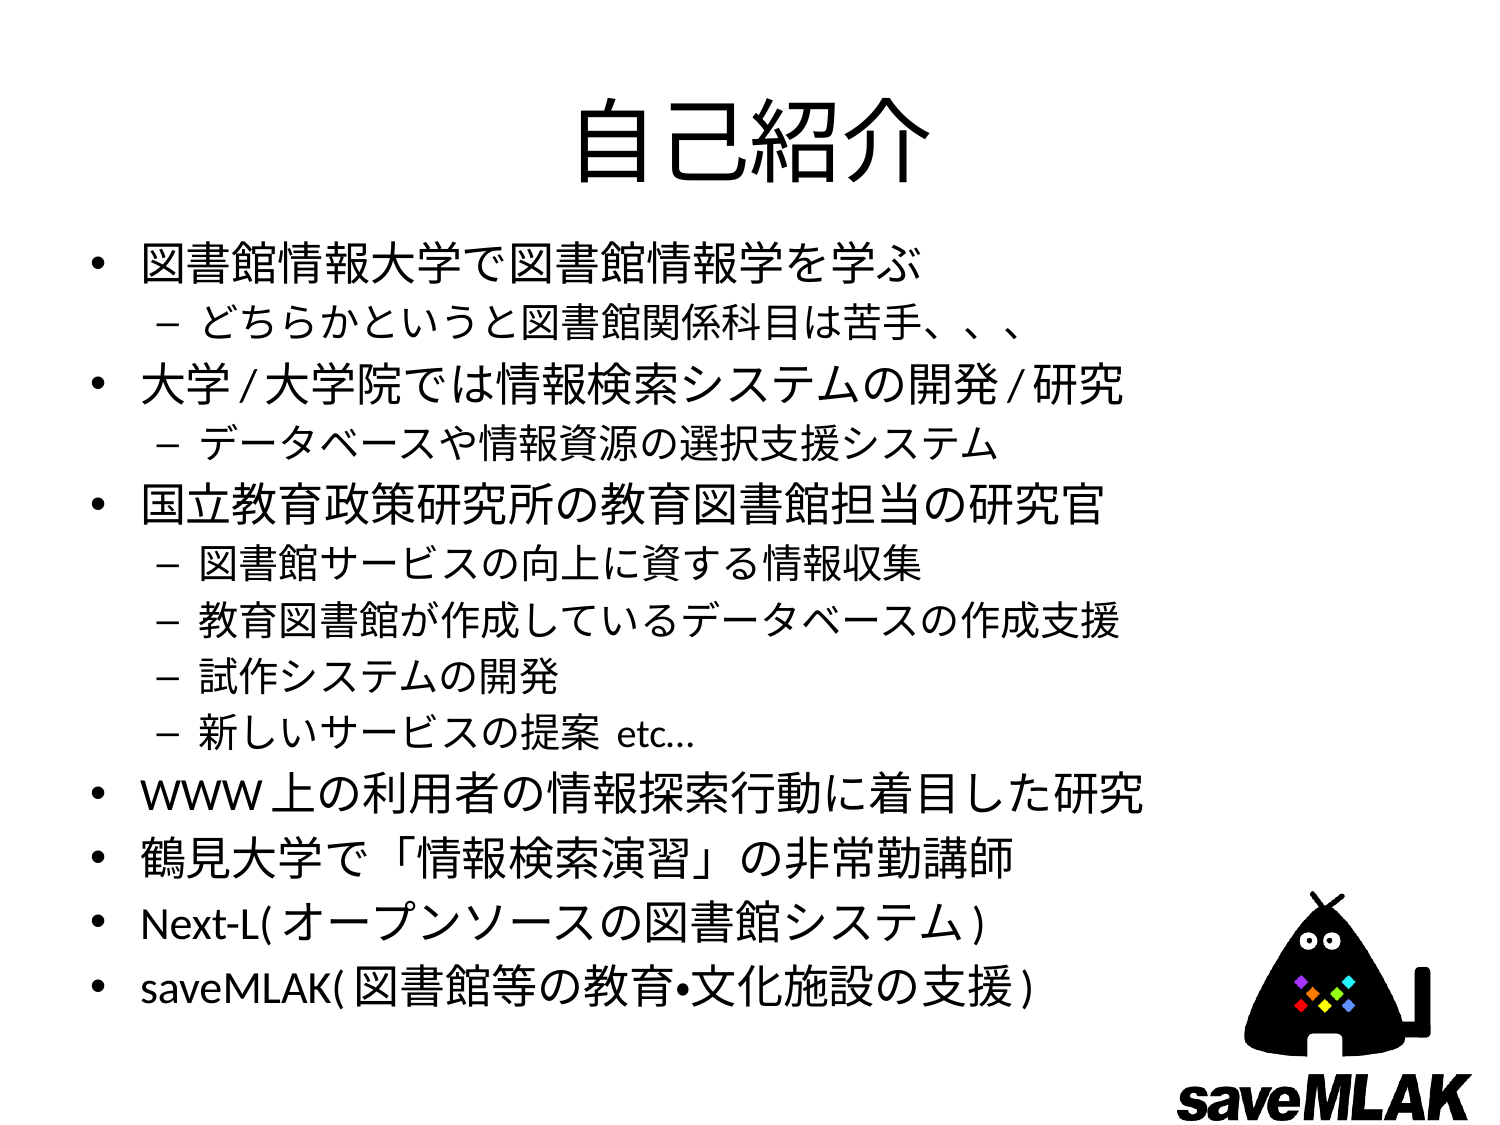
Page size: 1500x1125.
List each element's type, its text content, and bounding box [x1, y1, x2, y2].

picture [1177, 891, 1472, 1121]
list 図書館情報大学で図書館情報学を学ぶ どちらかというと図書館関係科目は苦手、、、 大学/大学院では情報検索システムの開発/研究 データベースや情報資源の選択支援システム 国立教育政策研究所の教育図書館担当の研究官 図書館サービスの向上に資する情報収集 教育図書館が作成しているデータベースの作成支援 試作システムの開発 新しいサービスの提案 etc… WWW上の利用者の情報探索行動に着目した研究 鶴見大学で「情報検索演習」の非常勤講師 Next-L(オープンソースの図書館システム) saveMLAK(図書館等の教育・文化施設の支援) [75, 227, 1425, 1035]
title 自己紹介 [75, 45, 1425, 227]
